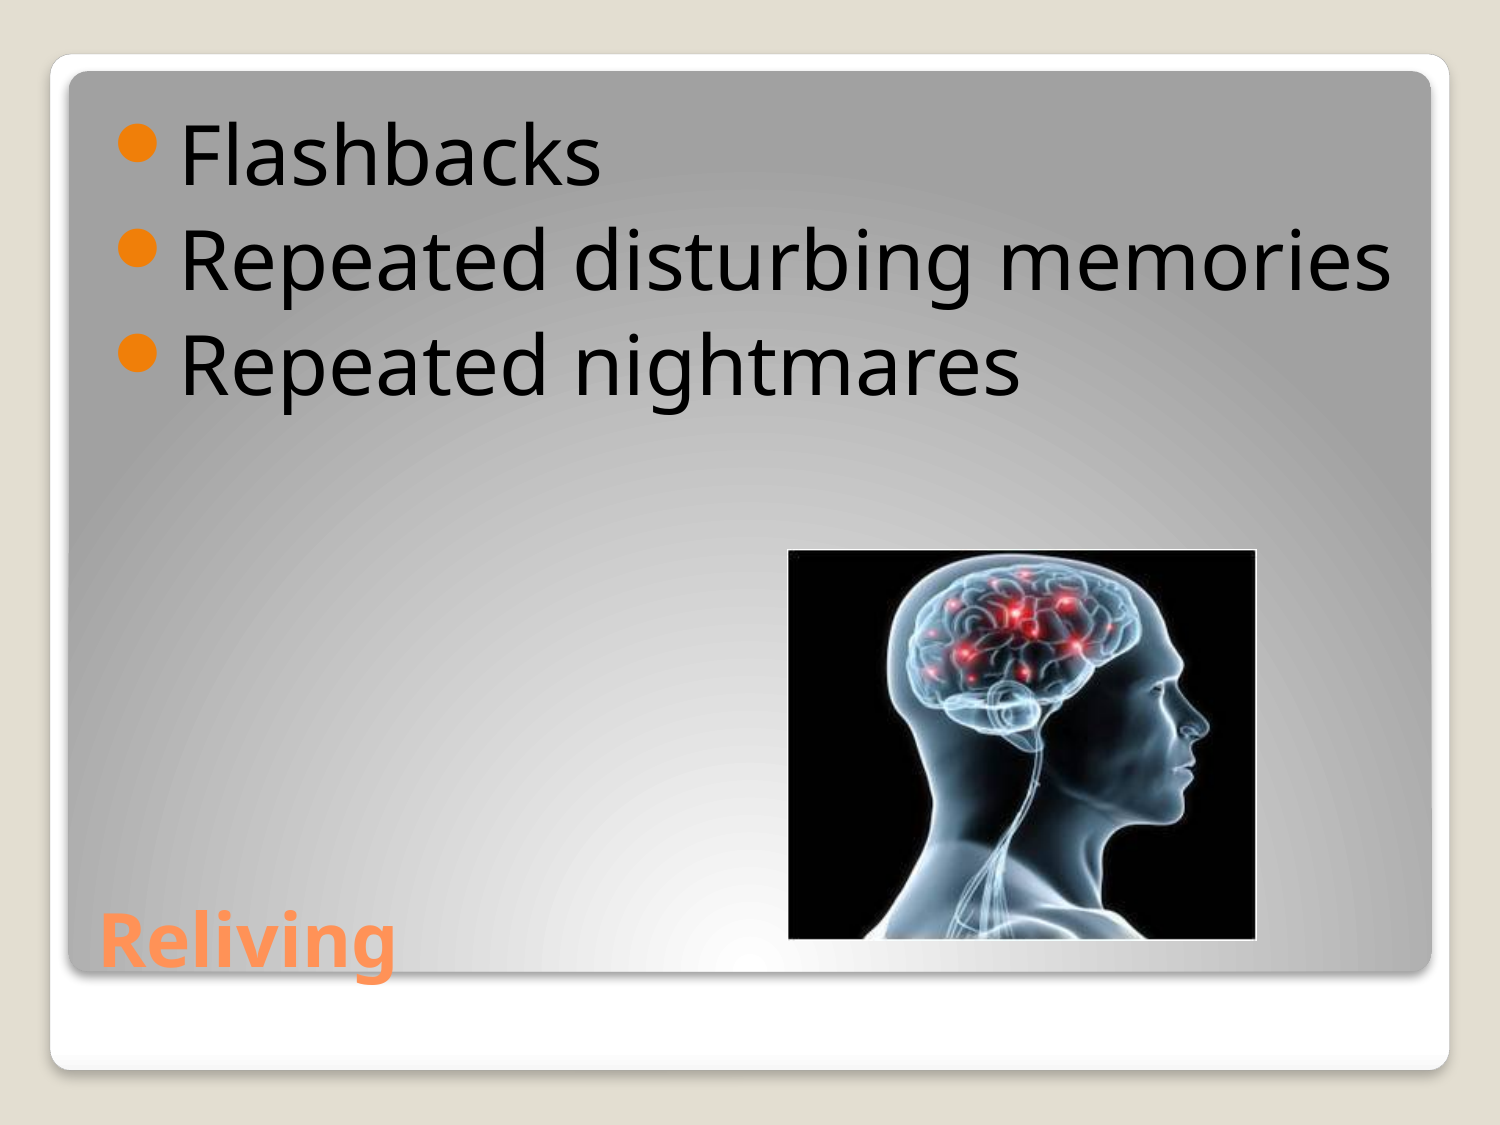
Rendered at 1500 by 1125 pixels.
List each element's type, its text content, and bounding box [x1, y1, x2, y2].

picture [787, 549, 1257, 941]
list Flashbacks Repeated disturbing memories Repeated nightmares [82, 86, 1425, 774]
title Reliving [82, 817, 1425, 990]
